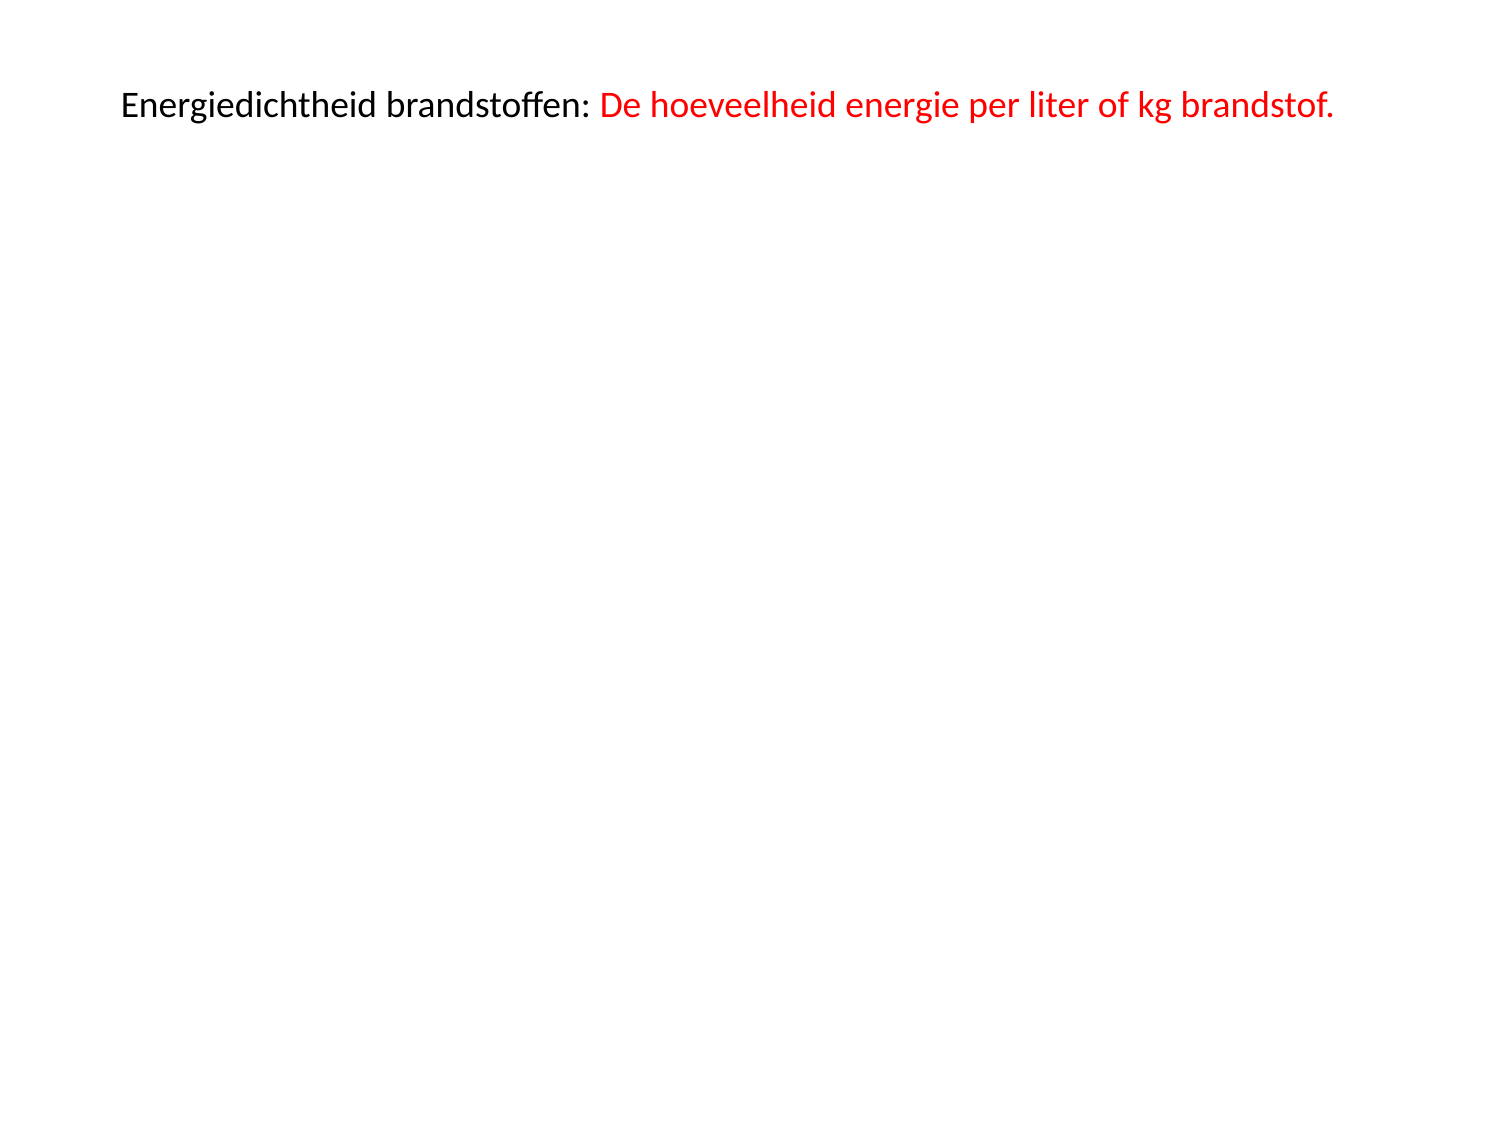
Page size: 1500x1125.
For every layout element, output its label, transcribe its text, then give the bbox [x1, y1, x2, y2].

text_box Energiedichtheid brandstoffen: De hoeveelheid energie per liter of kg brandstof. [106, 72, 1351, 133]
